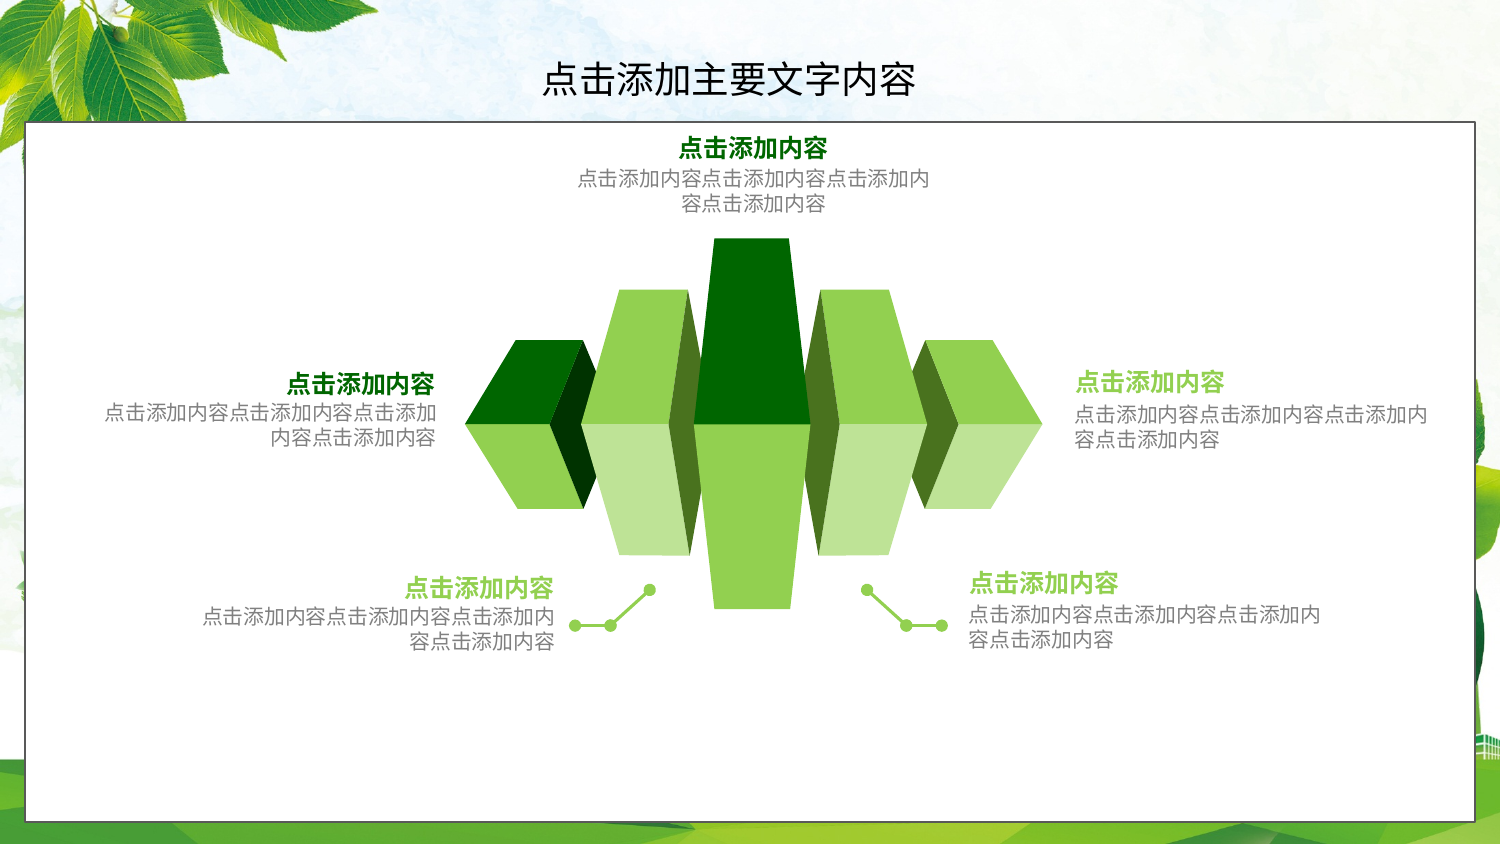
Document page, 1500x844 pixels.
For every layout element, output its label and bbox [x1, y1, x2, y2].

text_box [932, 339, 1043, 510]
picture [0, 0, 1500, 844]
text_box [464, 339, 575, 510]
text_box [968, 567, 1343, 653]
text_box [181, 572, 555, 655]
text_box [866, 589, 943, 626]
text_box [1074, 365, 1449, 453]
text_box [693, 238, 811, 610]
text_box [580, 289, 688, 556]
text_box [91, 368, 437, 451]
text_box [574, 589, 650, 626]
text_box [566, 132, 941, 217]
text_box [815, 289, 928, 556]
